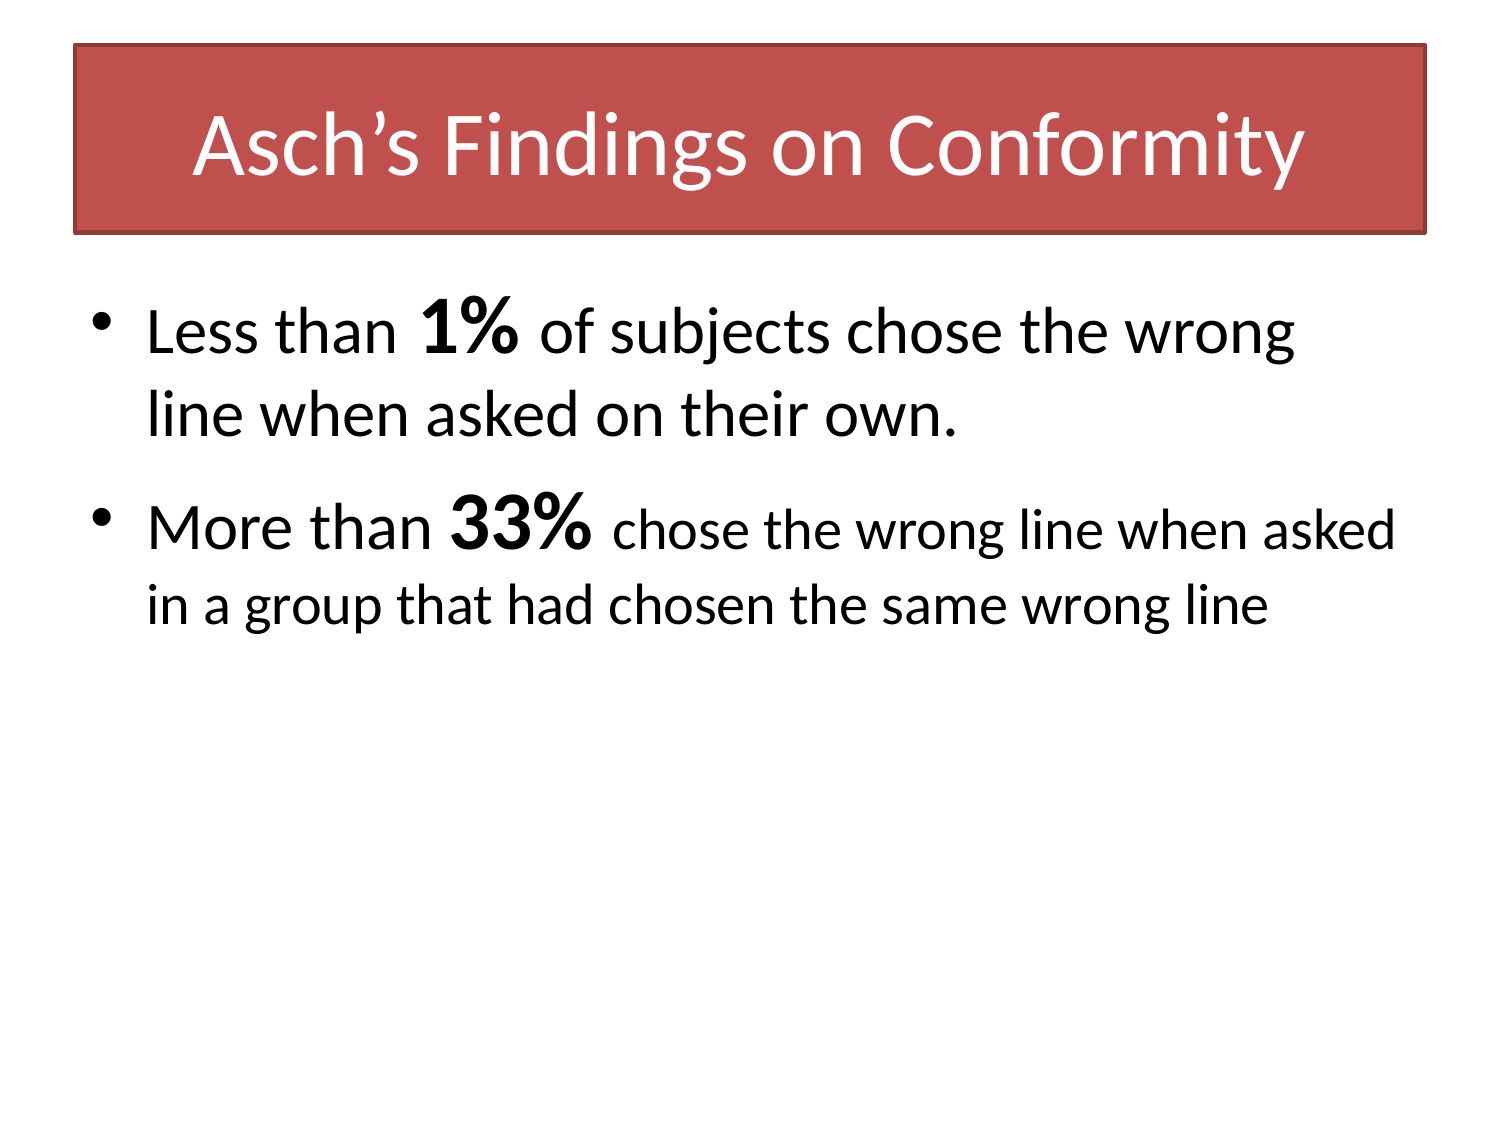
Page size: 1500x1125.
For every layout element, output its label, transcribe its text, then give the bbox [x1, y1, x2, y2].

title Asch’s Findings on Conformity [73, 43, 1427, 235]
list Less than 1% of subjects chose the wrong line when asked on their own. More than 33% chose the wrong line when asked in a group that had chosen the same wrong line [75, 262, 1425, 1005]
